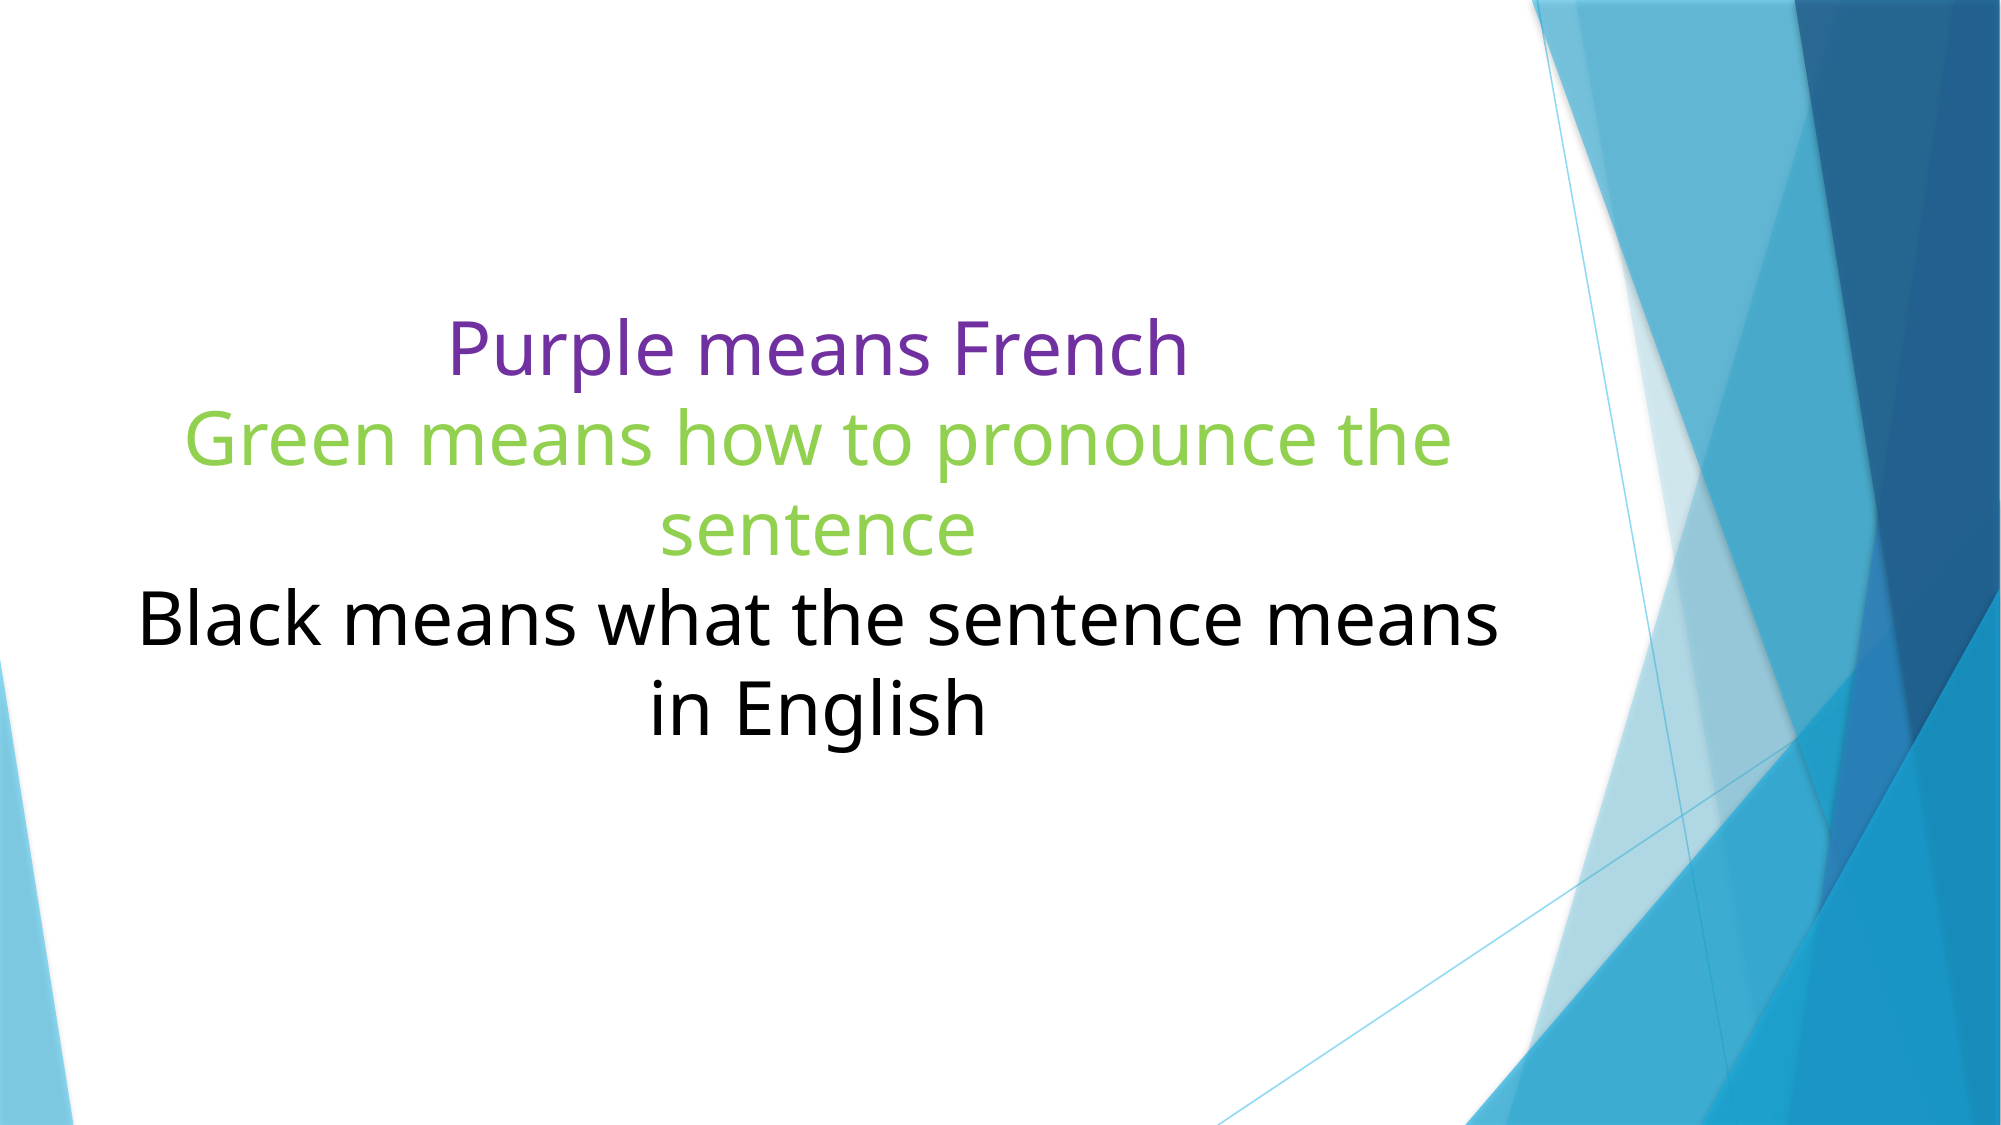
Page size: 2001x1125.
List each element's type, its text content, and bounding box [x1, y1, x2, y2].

title Purple means French Green means how to pronounce the sentence Black means what the sentence means in English [113, 165, 1524, 975]
